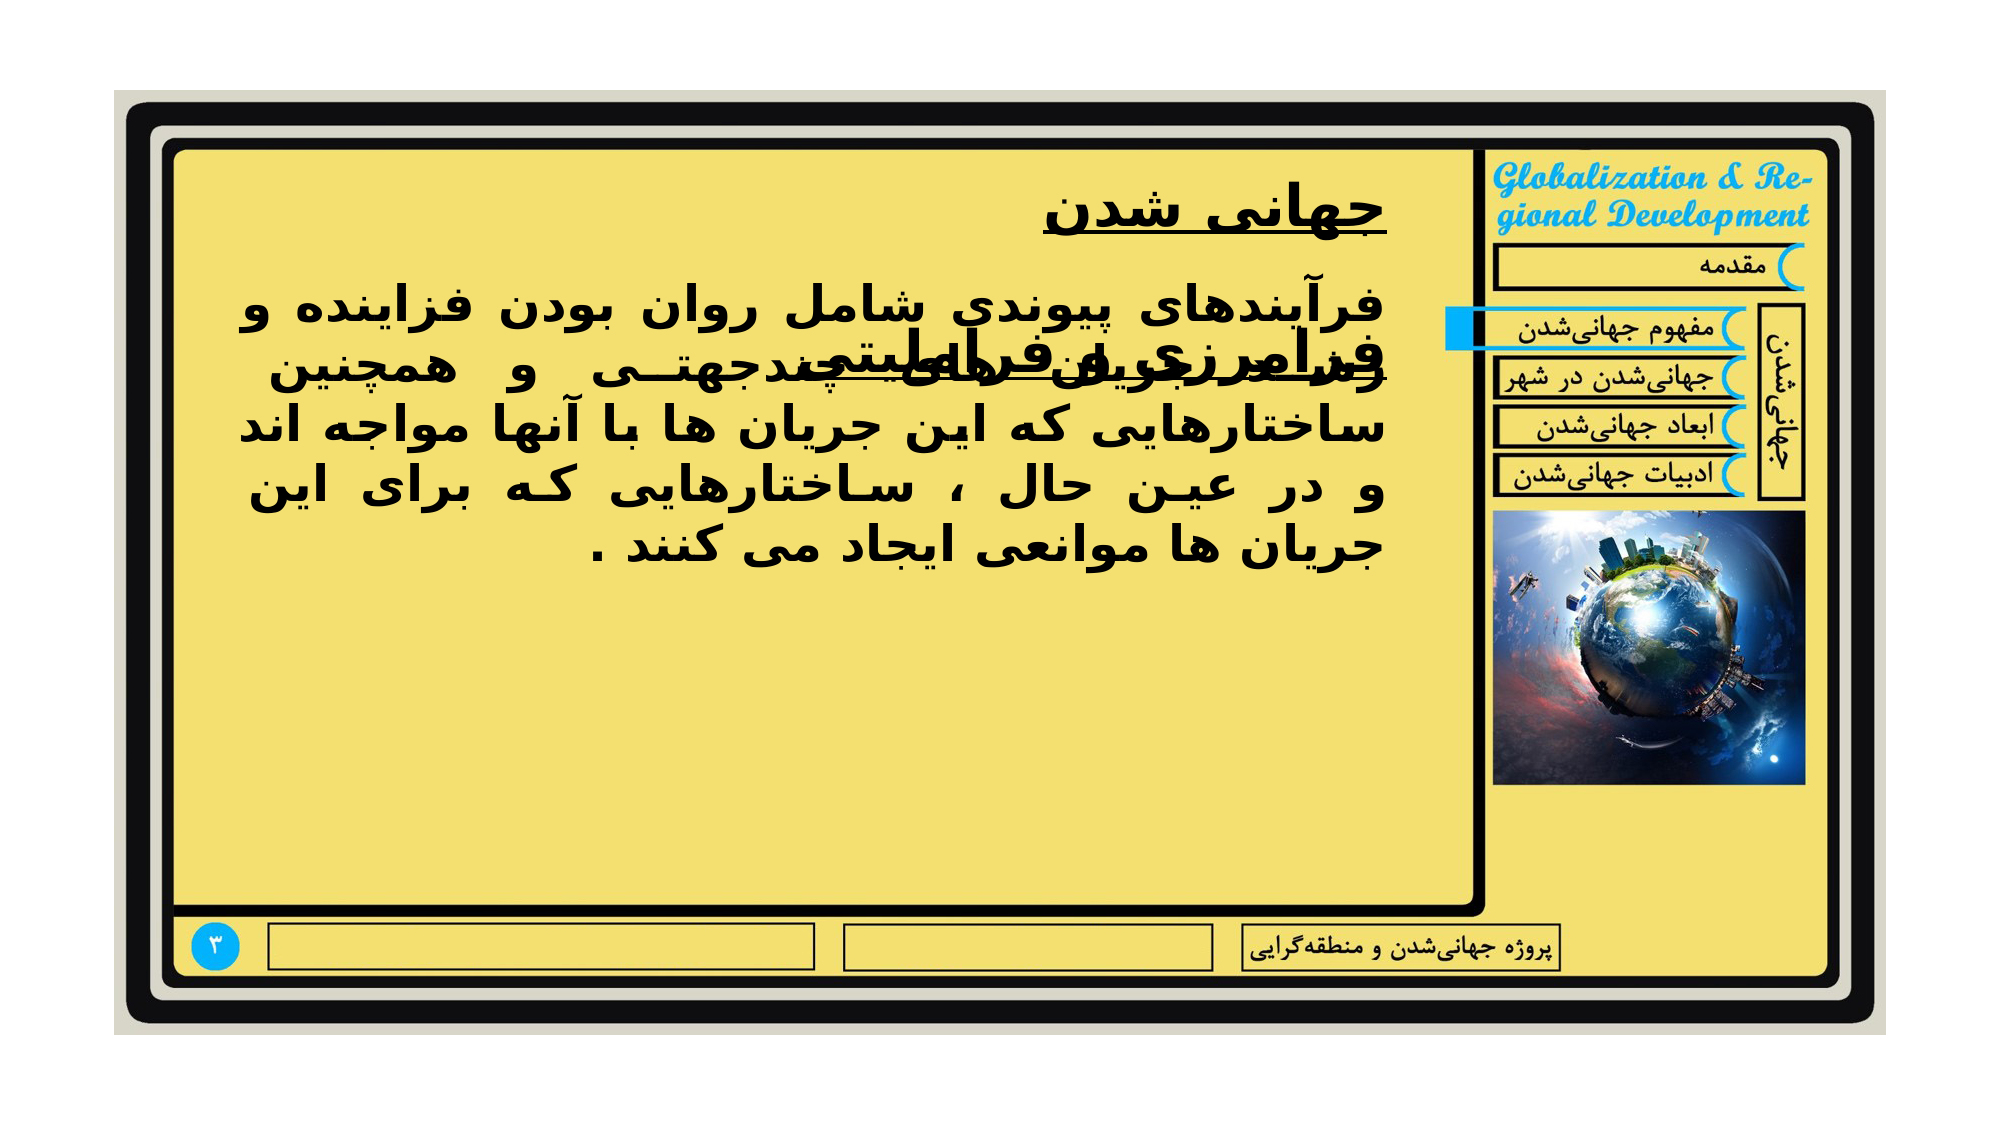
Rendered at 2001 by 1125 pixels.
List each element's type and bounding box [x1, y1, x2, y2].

picture [114, 90, 1886, 1035]
